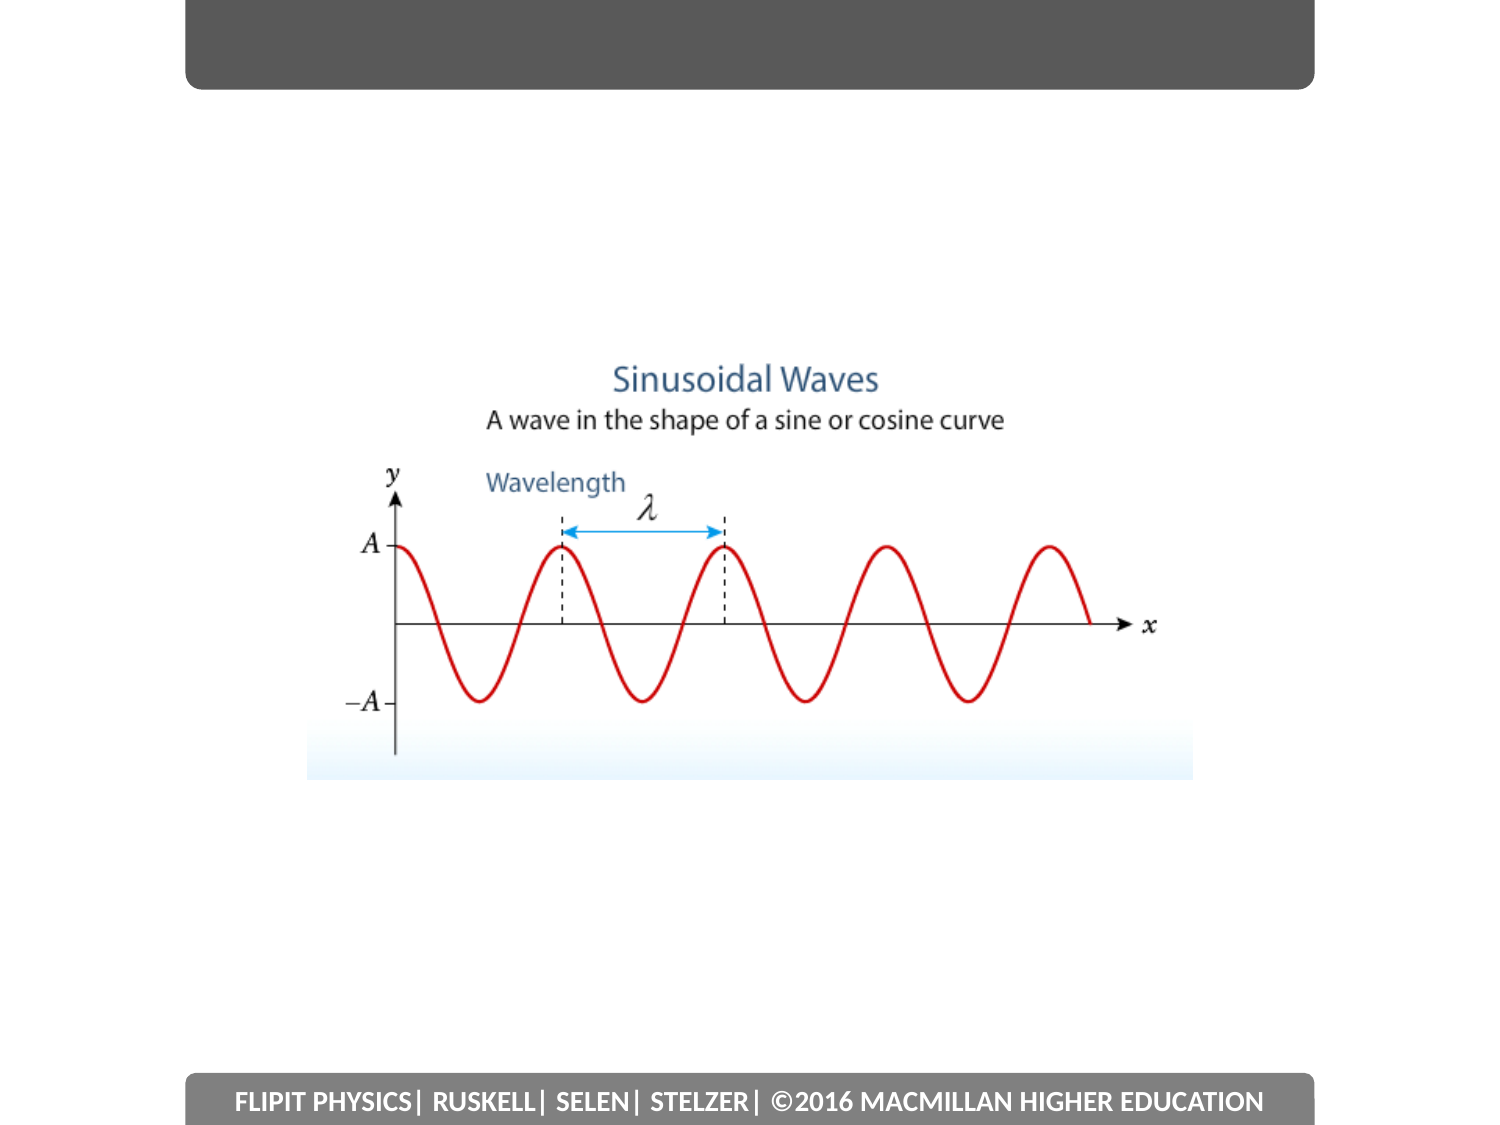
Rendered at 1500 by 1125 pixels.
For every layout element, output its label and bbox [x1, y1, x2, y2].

picture [306, 345, 1194, 780]
text_box [187, 1074, 1313, 1125]
text_box [185, 0, 1315, 90]
